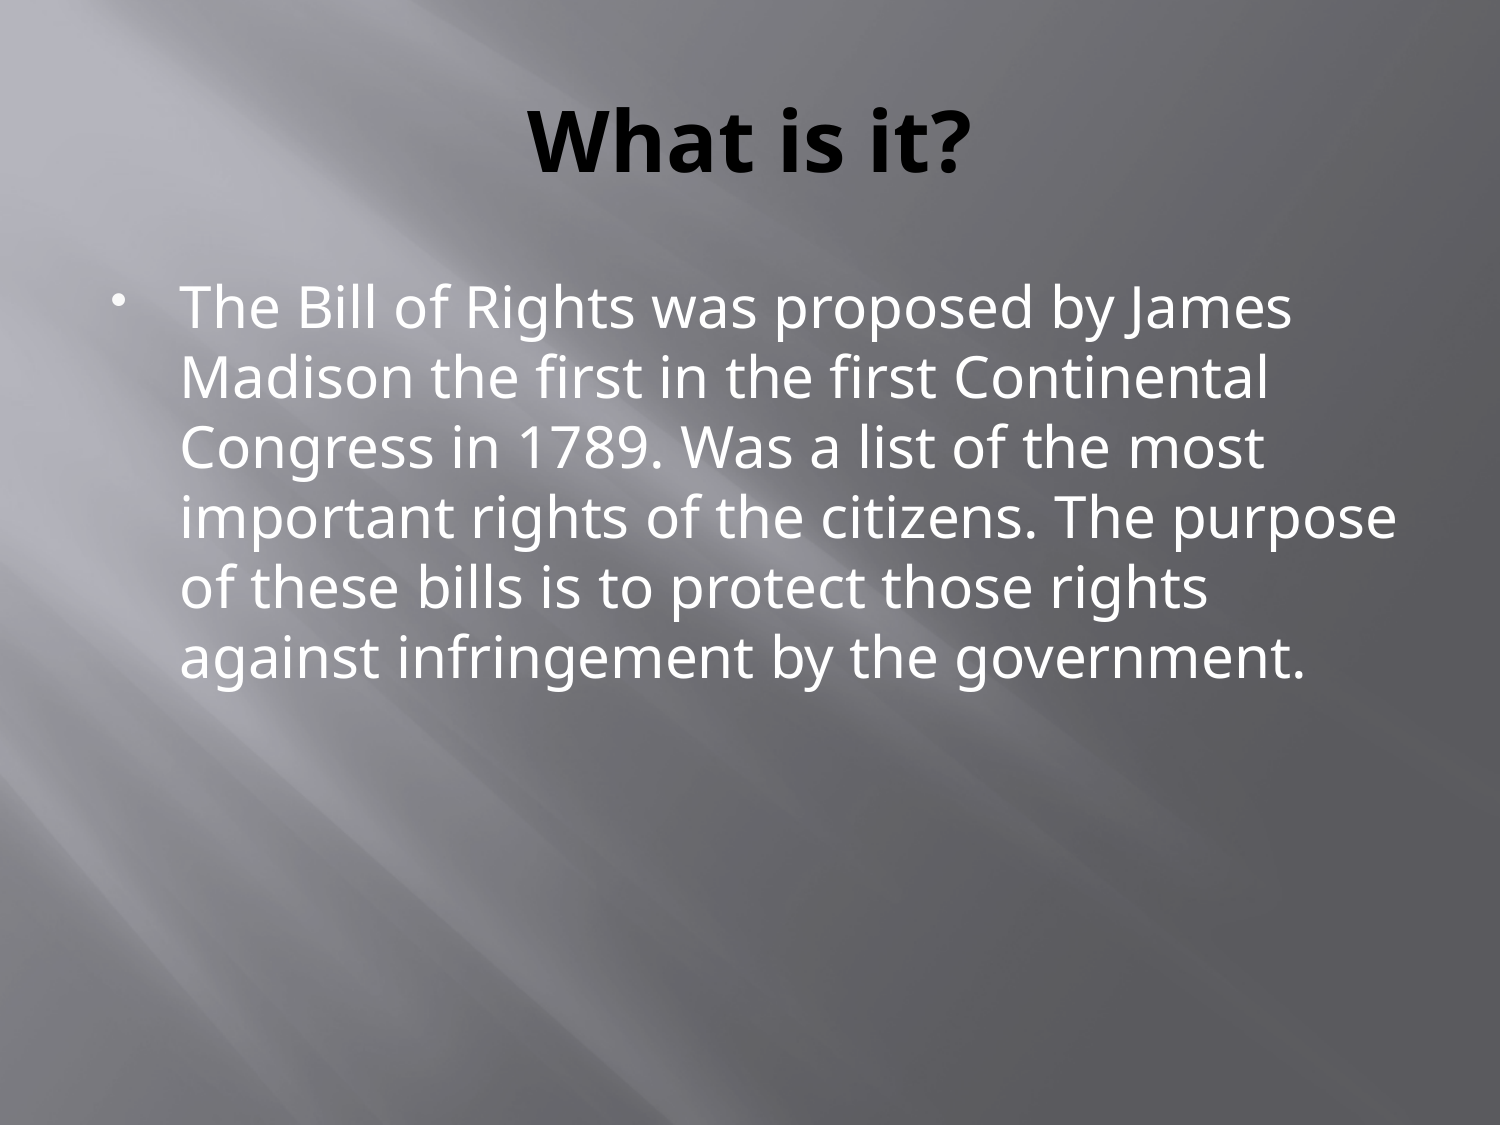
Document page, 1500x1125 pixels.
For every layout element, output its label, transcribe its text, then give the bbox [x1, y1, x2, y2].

title What is it? [75, 45, 1425, 233]
list The Bill of Rights was proposed by James Madison the first in the first Continental Congress in 1789. Was a list of the most important rights of the citizens. The purpose of these bills is to protect those rights against infringement by the government. [75, 262, 1425, 1035]
